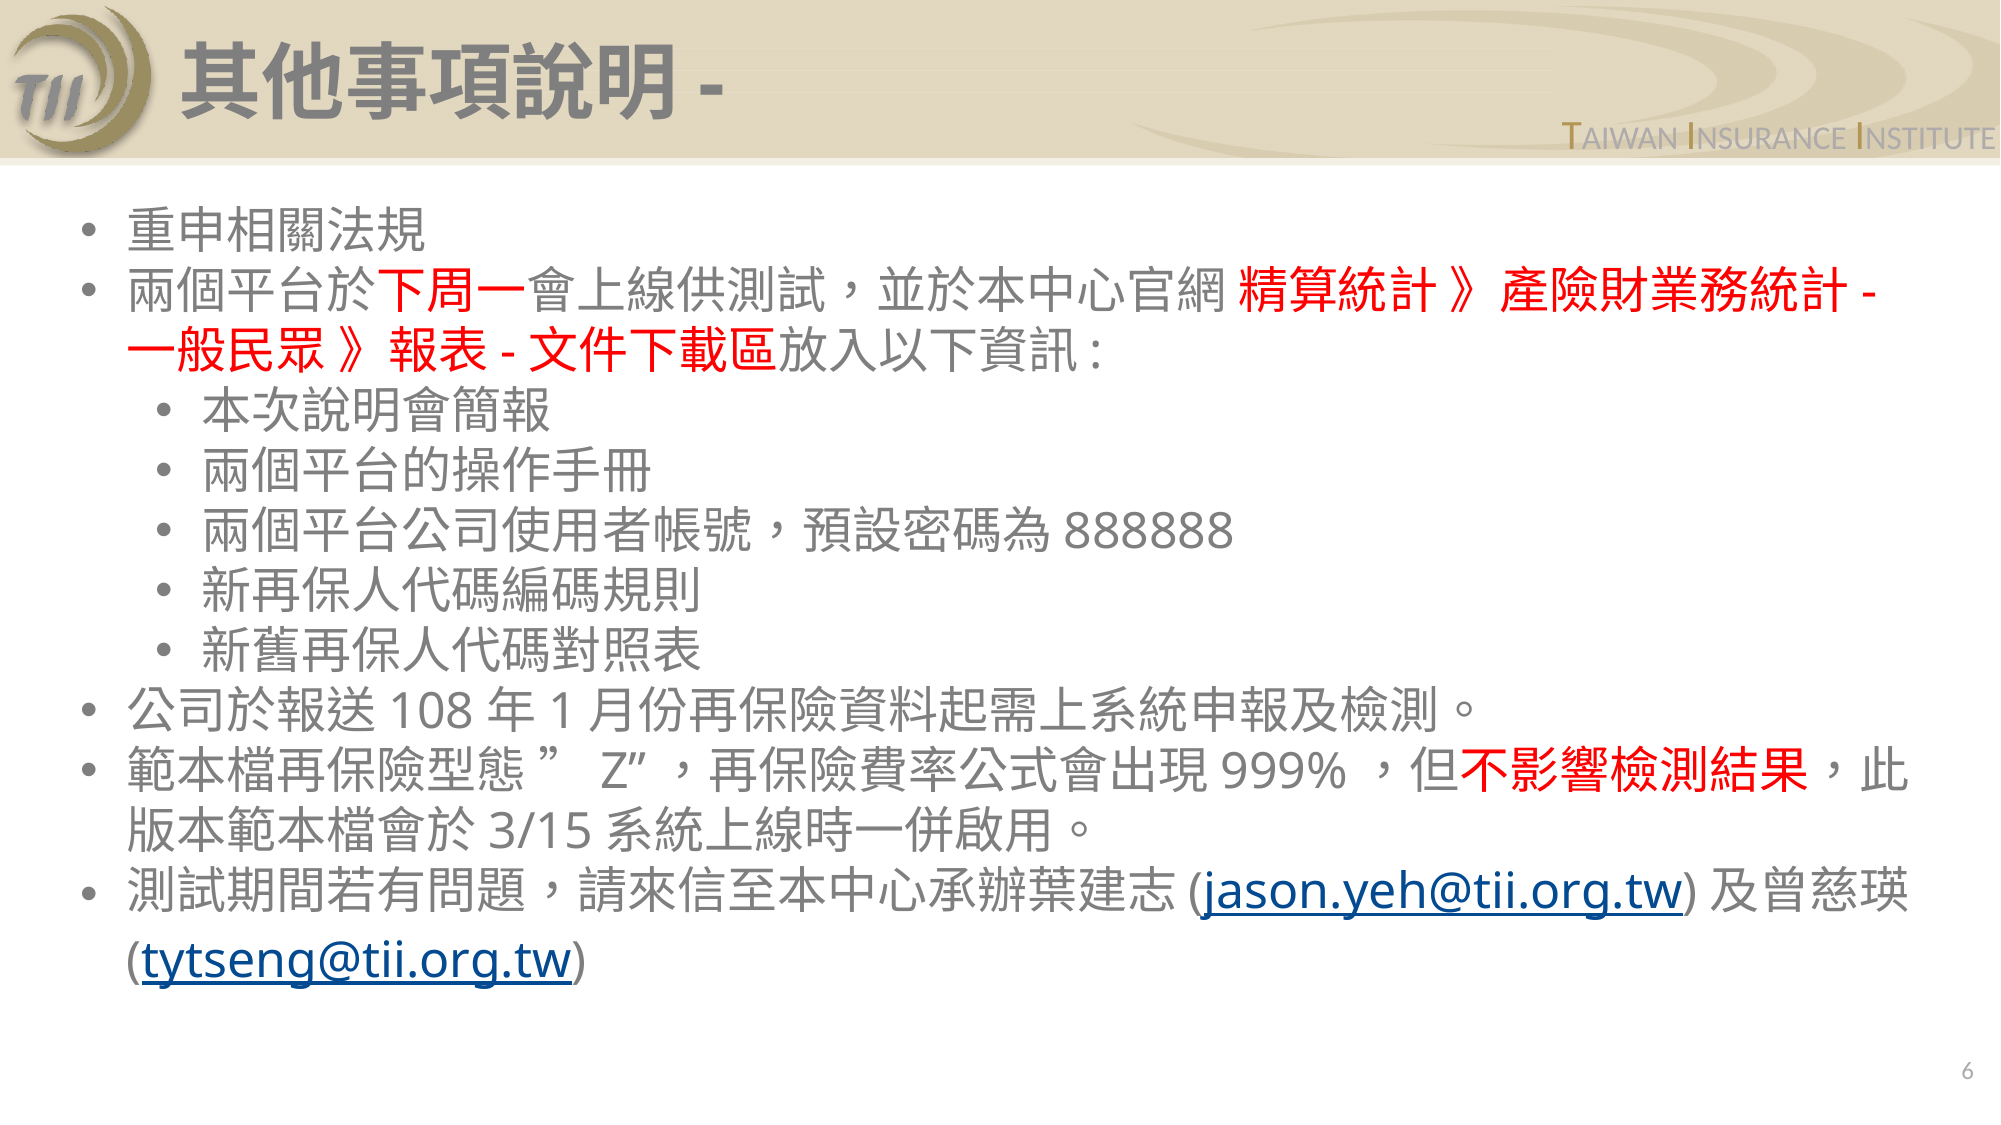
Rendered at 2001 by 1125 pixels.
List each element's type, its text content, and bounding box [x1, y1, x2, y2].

text_box 重申相關法規 兩個平台於下周一會上線供測試，並於本中心官網 精算統計 》產險財業務統計-一般民眾 》報表-文件下載區放入以下資訊: 本次說明會簡報 兩個平台的操作手冊 兩個平台公司使用者帳號，預設密碼為888888 新再保人代碼編碼規則 新舊再保人代碼對照表 公司於報送108年1月份再保險資料起需上系統申報及檢測。 範本檔再保險型態 ”Z”，再保險費率公式會出現999%，但不影響檢測結果，此版本範本檔會於3/15系統上線時一併啟用。 測試期間若有問題，請來信至本中心承辦葉建志(jason.yeh@tii.org.tw)及曾慈瑛(tytseng@tii.org.tw) [65, 191, 1939, 1063]
picture [0, 0, 2000, 158]
slide_number 6 [1539, 1039, 1989, 1100]
text_box 其他事項說明- [163, 28, 1623, 129]
